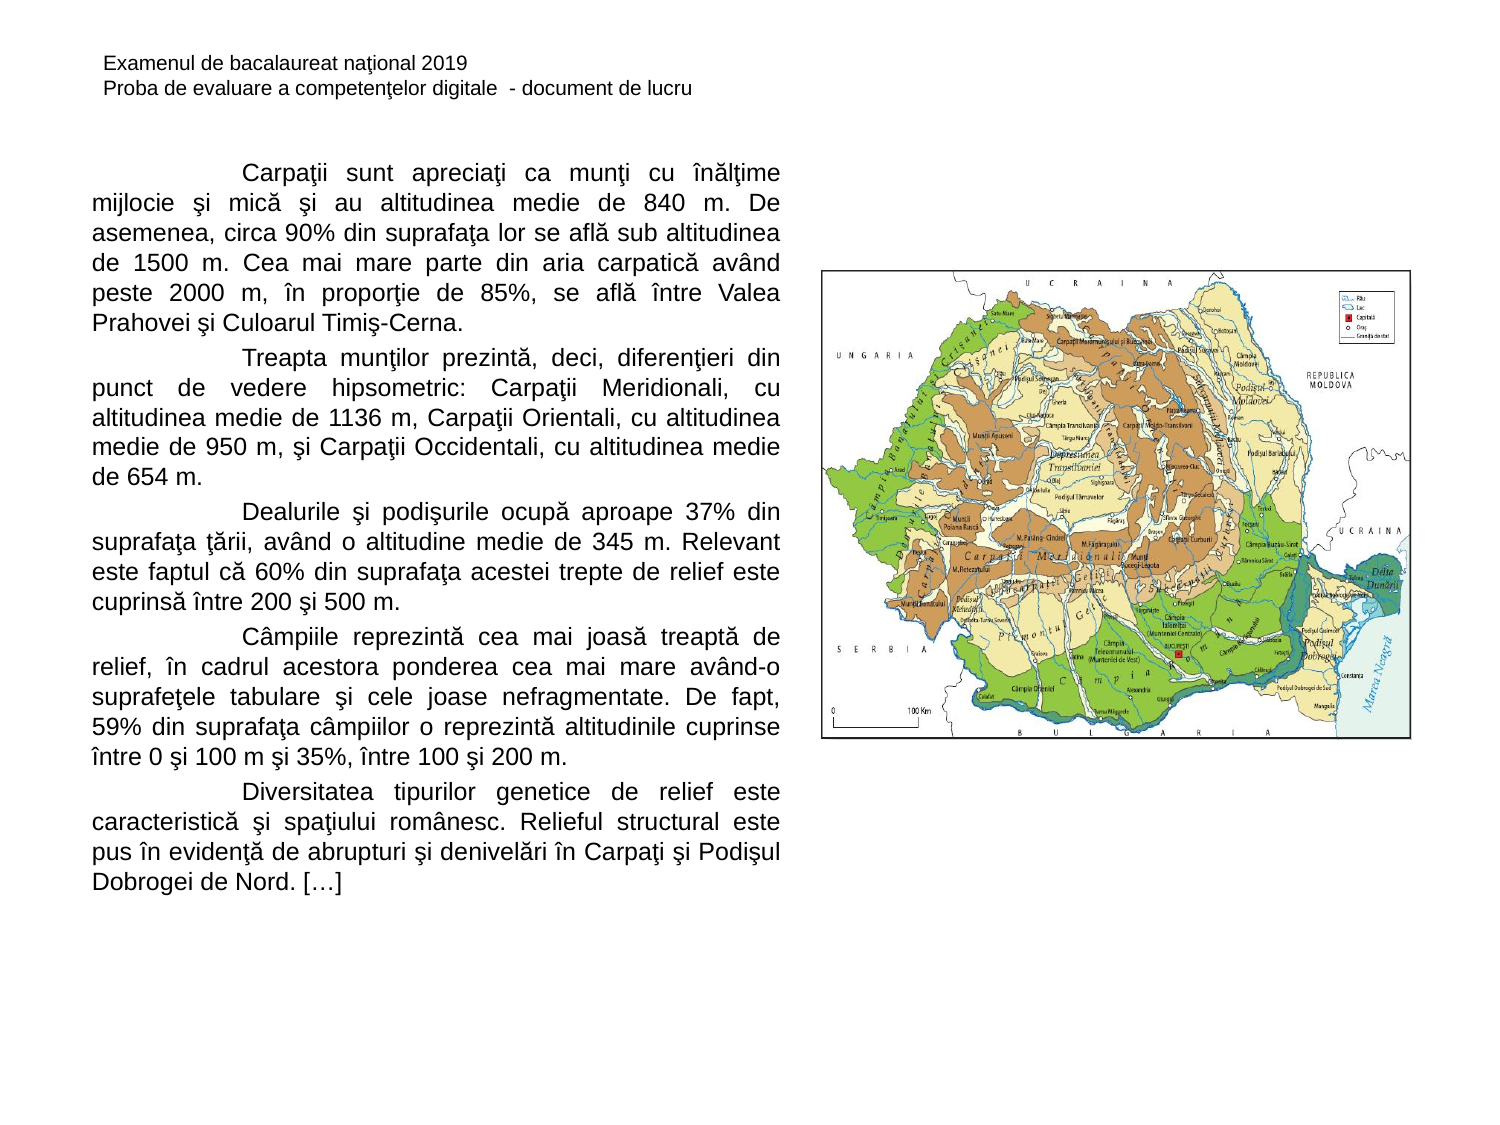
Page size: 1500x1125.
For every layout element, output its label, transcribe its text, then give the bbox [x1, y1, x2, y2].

list Carpaţii sunt apreciaţi ca munţi cu înălţime mijlocie şi mică şi au altitudinea medie de 840 m. De asemenea, circa 90% din suprafaţa lor se află sub altitudinea de 1500 m. Cea mai mare parte din aria carpatică având peste 2000 m, în proporţie de 85%, se află între Valea Prahovei şi Culoarul Timiş-Cerna. Treapta munţilor prezintă, deci, diferenţieri din punct de vedere hipsometric: Carpaţii Meridionali, cu altitudinea medie de 1136 m, Carpaţii Orientali, cu altitudinea medie de 950 m, şi Carpaţii Occidentali, cu altitudinea medie de 654 m. Dealurile şi podişurile ocupă aproape 37% din suprafaţa ţării, având o altitudine medie de 345 m. Relevant este faptul că 60% din suprafaţa acestei trepte de relief este cuprinsă între 200 şi 500 m. Câmpiile reprezintă cea mai joasă treaptă de relief, în cadrul acestora ponderea cea mai mare având-o suprafeţele tabulare şi cele joase nefragmentate. De fapt, 59% din suprafaţa câmpiilor o reprezintă altitudinile cuprinse între 0 şi 100 m şi 35%, între 100 şi 200 m. Diversitatea tipurilor genetice de relief este caracteristică şi spaţiului românesc. Relieful structural este pus în evidenţă de abrupturi şi denivelări în Carpaţi şi Podişul Dobrogei de Nord. […] [76, 148, 798, 962]
picture [820, 266, 1412, 740]
text_box Examenul de bacalaureat naţional 2019 Proba de evaluare a competenţelor digitale - document de lucru [88, 42, 1459, 108]
